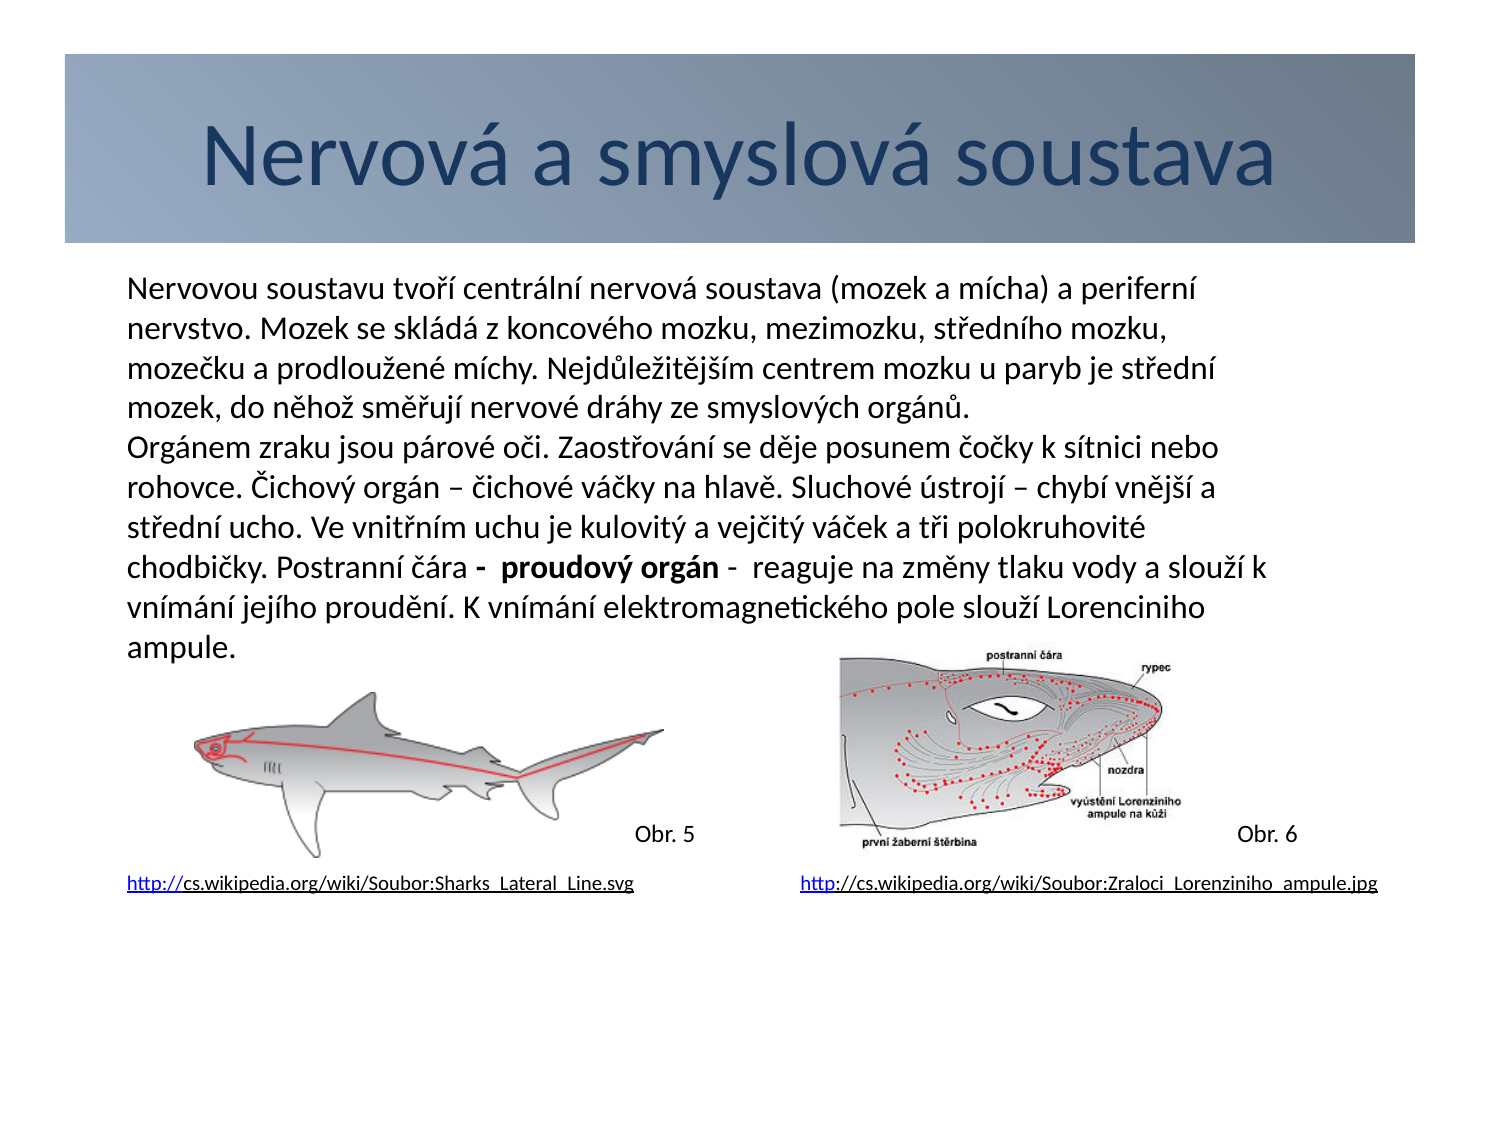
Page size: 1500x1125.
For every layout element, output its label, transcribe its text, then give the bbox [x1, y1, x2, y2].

picture [194, 691, 664, 859]
picture [820, 641, 1188, 869]
text_box http://cs.wikipedia.org/wiki/Soubor:Sharks_Lateral_Line.svg http://cs.wikipedia.org/wiki/Soubor:Zraloci_Lorenziniho_ampule.jpg [112, 861, 1447, 902]
title Nervová a smyslová soustava [64, 54, 1415, 243]
text_box Obr. 6 [1222, 810, 1412, 856]
text_box Obr. 5 [669, 810, 739, 856]
text_box Nervovou soustavu tvoří centrální nervová soustava (mozek a mícha) a periferní nervstvo. Mozek se skládá z koncového mozku, mezimozku, středního mozku, mozečku a prodloužené míchy. Nejdůležitějším centrem mozku u paryb je střední mozek, do něhož směřují nervové dráhy ze smyslových orgánů. Orgánem zraku jsou párové oči. Zaostřování se děje posunem čočky k sítnici nebo rohovce. Čichový orgán – čichové váčky na hlavě. Sluchové ústrojí – chybí vnější a střední ucho. Ve vnitřním uchu je kulovitý a vejčitý váček a tři polokruhovité chodbičky. Postranní čára - proudový orgán - reaguje na změny tlaku vody a slouží k vnímání jejího proudění. K vnímání elektromagnetického pole slouží Lorenciniho ampule. [112, 258, 1306, 673]
